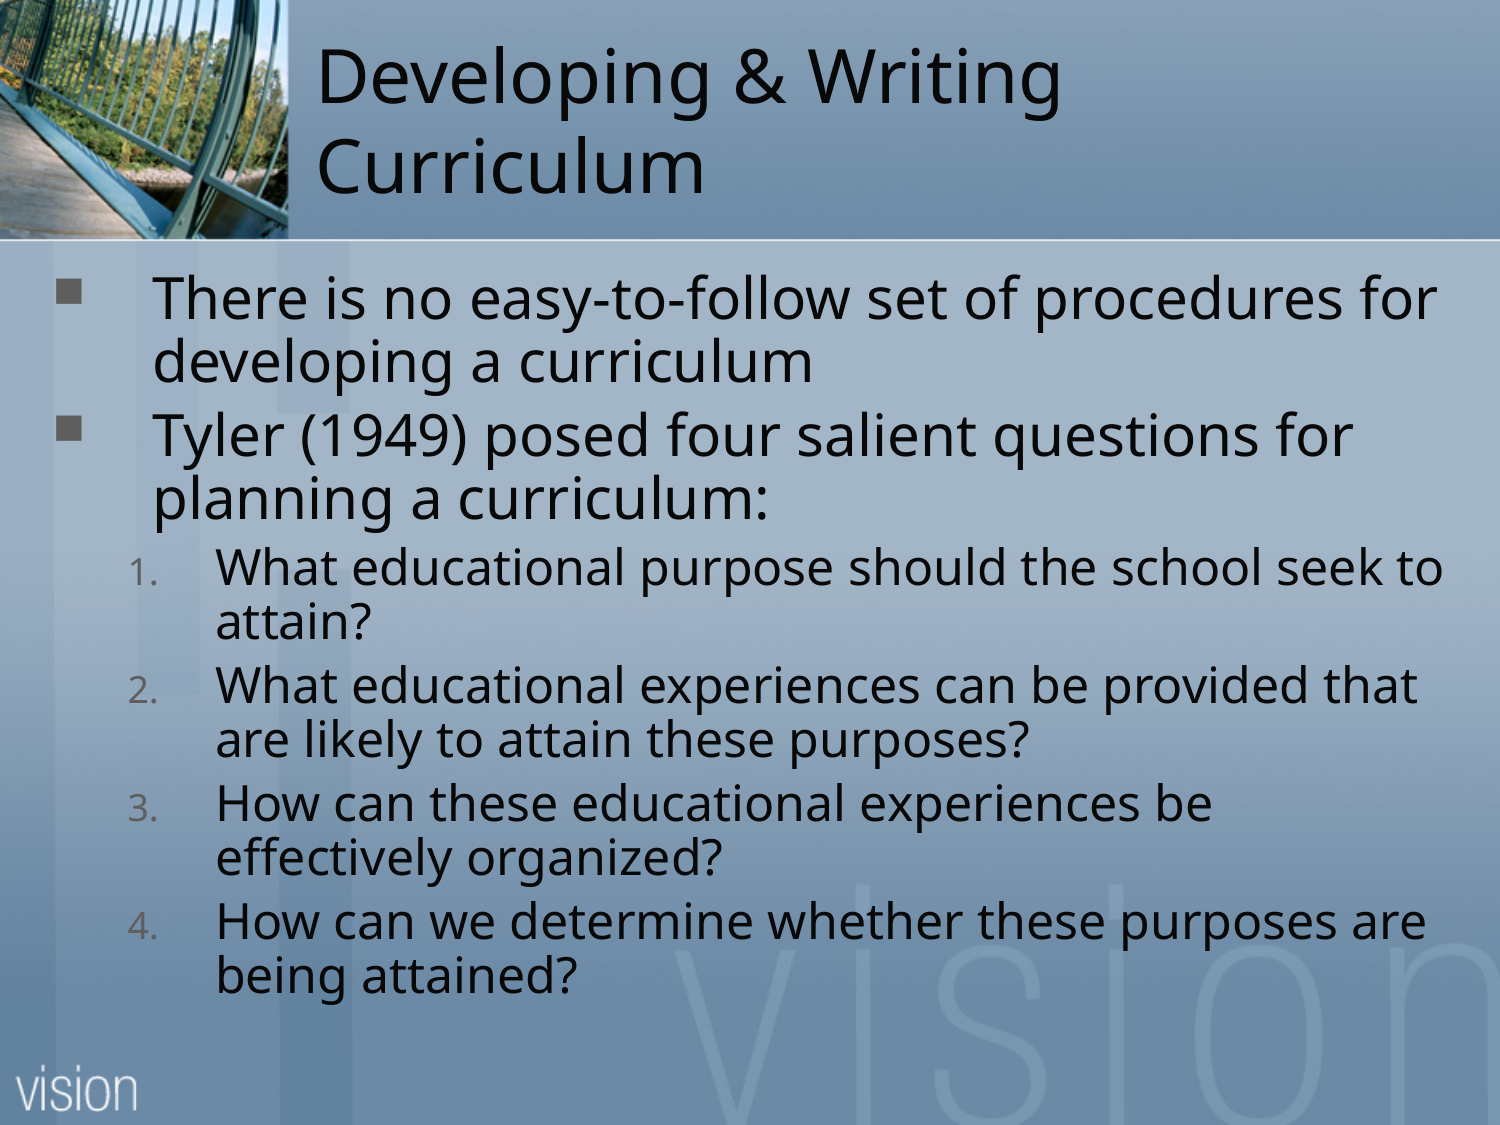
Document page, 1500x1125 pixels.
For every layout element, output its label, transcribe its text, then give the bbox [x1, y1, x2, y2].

picture [0, 0, 1500, 1125]
list There is no easy-to-follow set of procedures for developing a curriculum Tyler (1949) posed four salient questions for planning a curriculum: What educational purpose should the school seek to attain? What educational experiences can be provided that are likely to attain these purposes? How can these educational experiences be effectively organized? How can we determine whether these purposes are being attained? [37, 261, 1462, 1095]
title Developing & Writing Curriculum [299, 30, 1462, 207]
